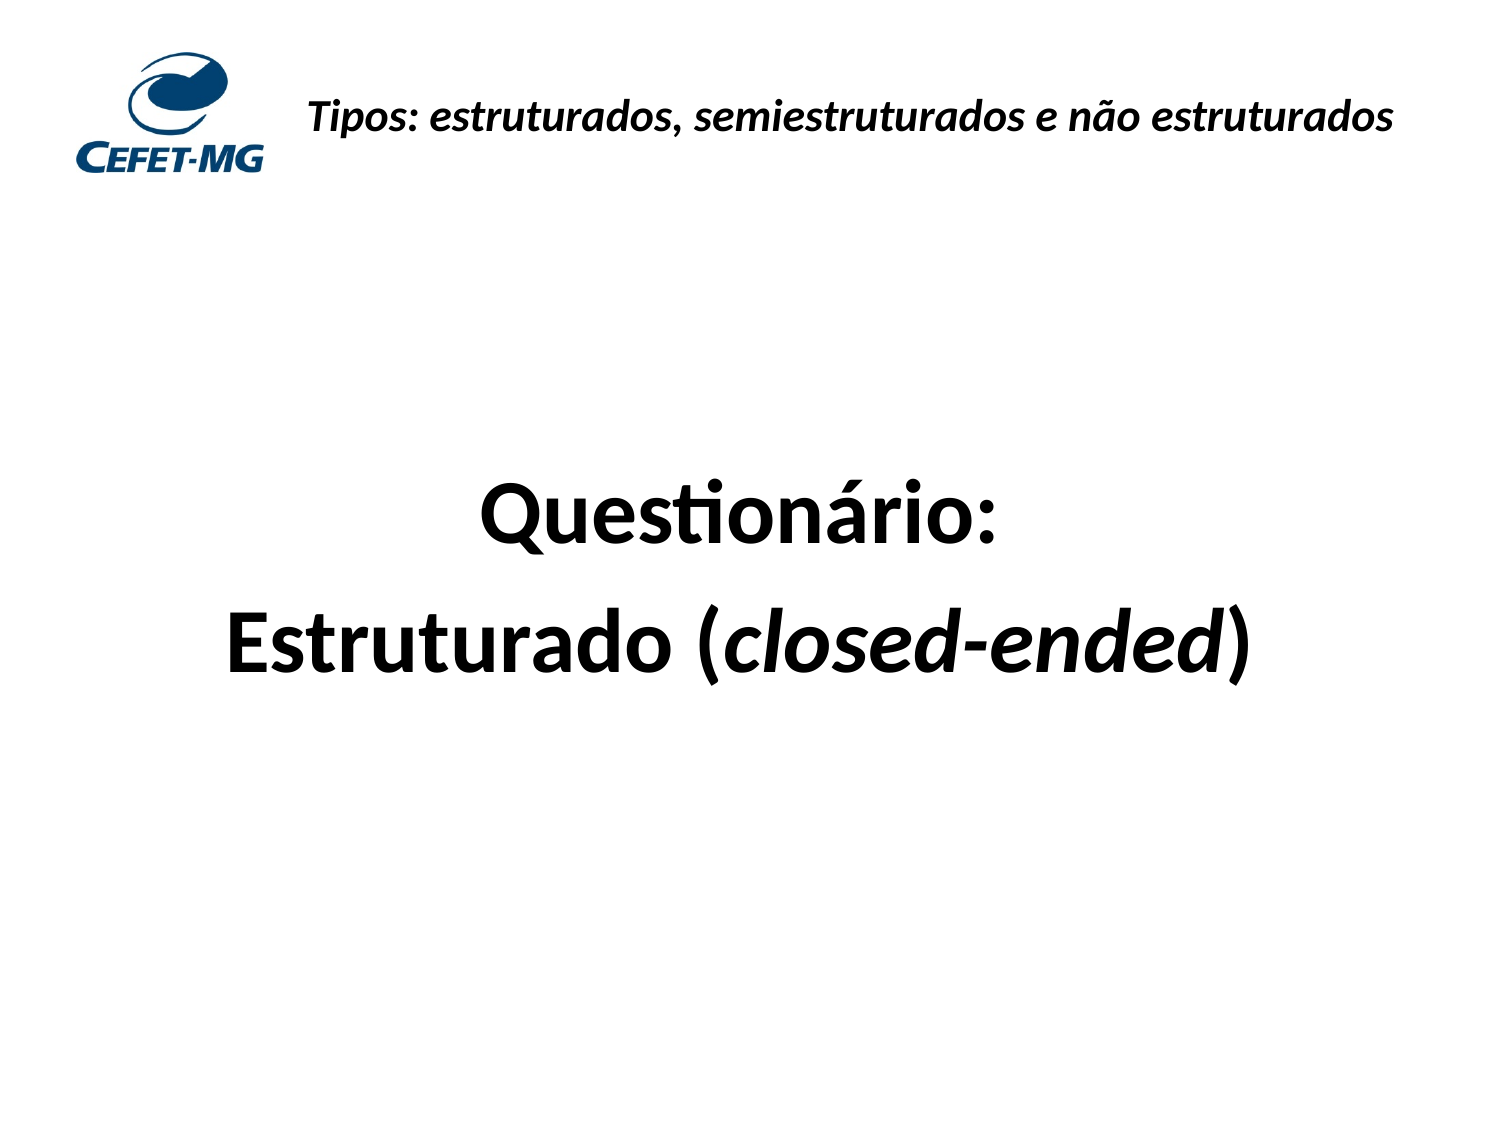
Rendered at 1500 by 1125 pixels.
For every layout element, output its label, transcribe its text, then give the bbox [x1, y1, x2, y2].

picture [76, 51, 264, 173]
list Questionário: Estruturado (closed-ended) [75, 444, 1425, 721]
text_box Tipos: estruturados, semiestruturados e não estruturados [277, 78, 1424, 149]
